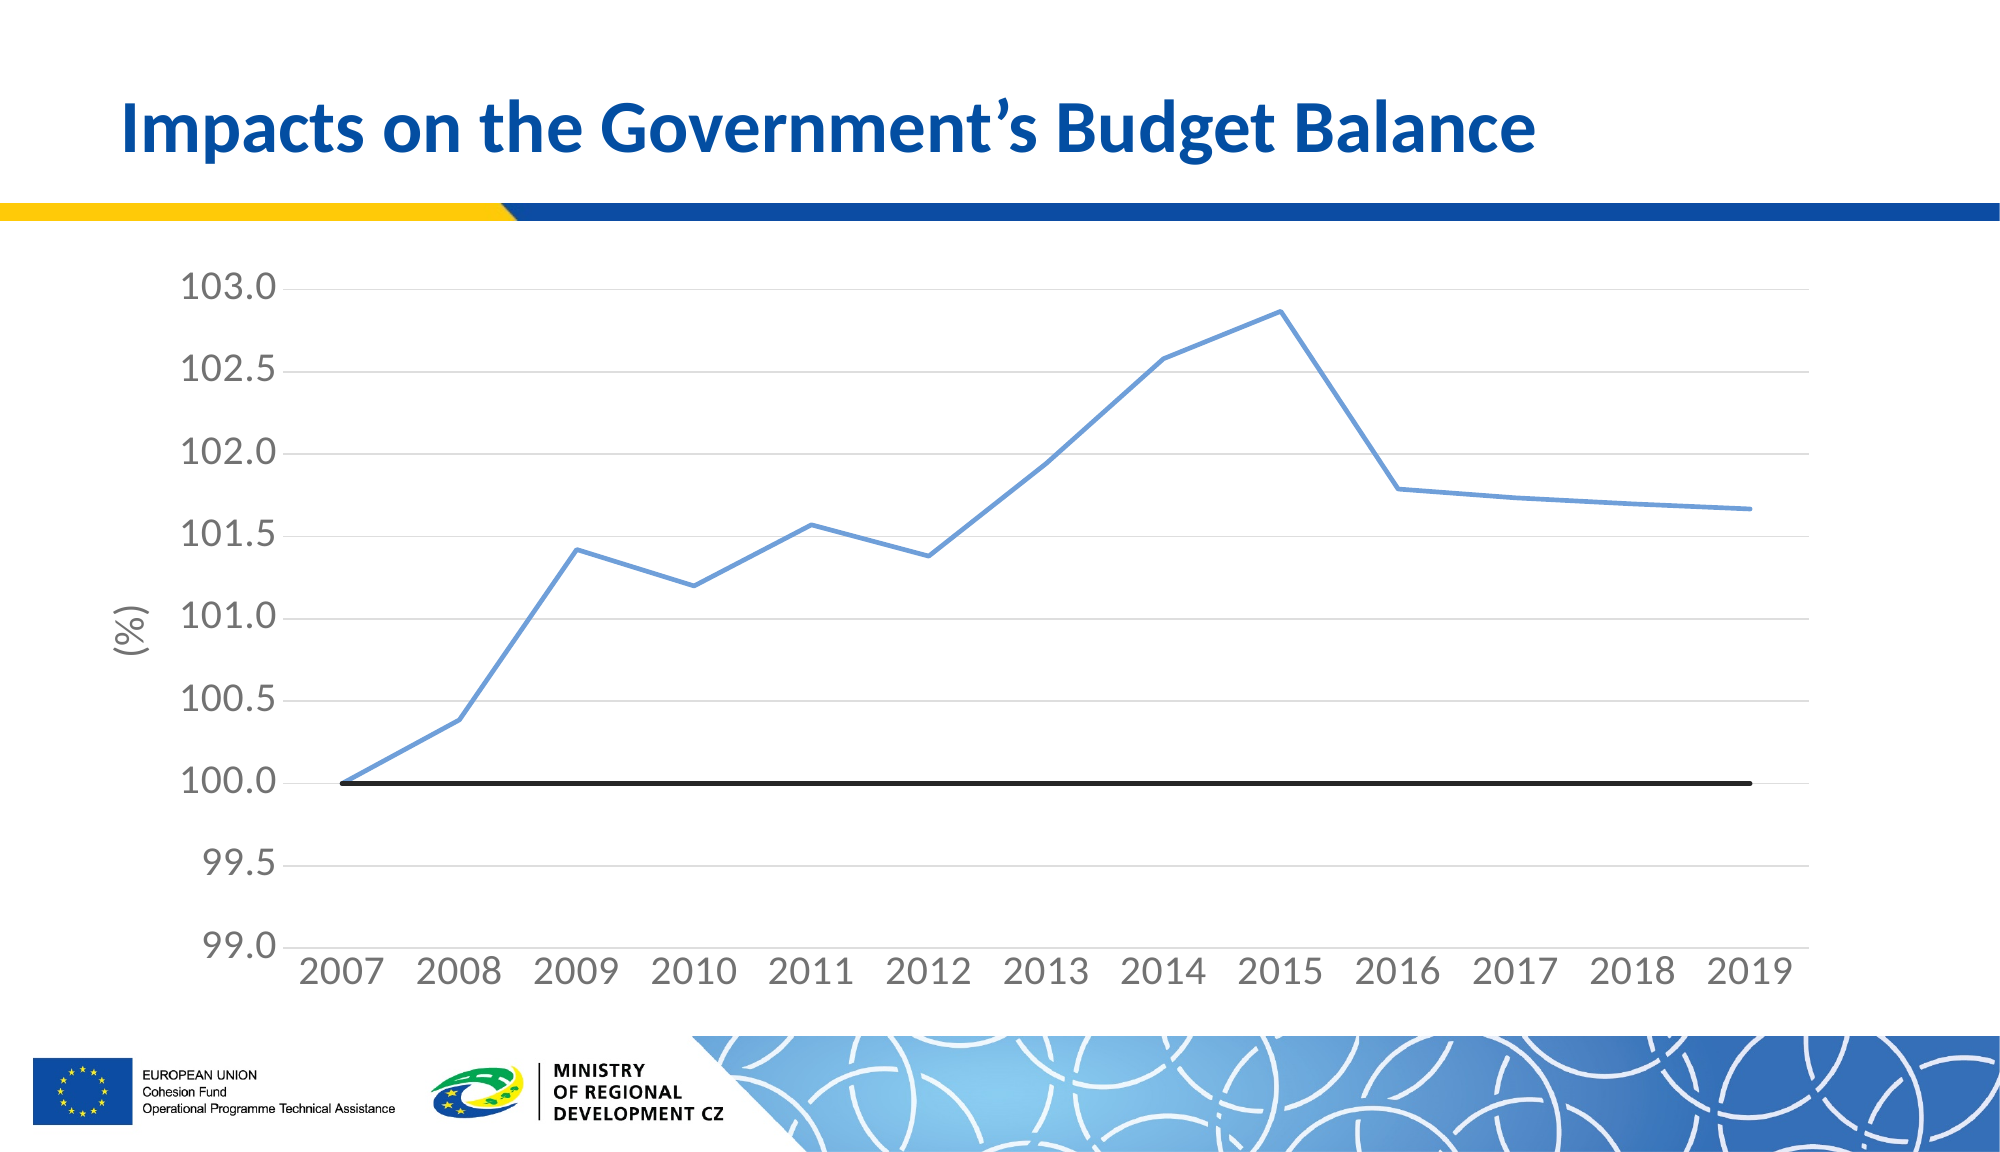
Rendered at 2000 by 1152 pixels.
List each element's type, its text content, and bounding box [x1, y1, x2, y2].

chart [99, 268, 1900, 1030]
picture [0, 203, 2000, 221]
title Impacts on the Government’s Budget Balance [99, 46, 1900, 198]
picture [0, 1036, 2000, 1152]
